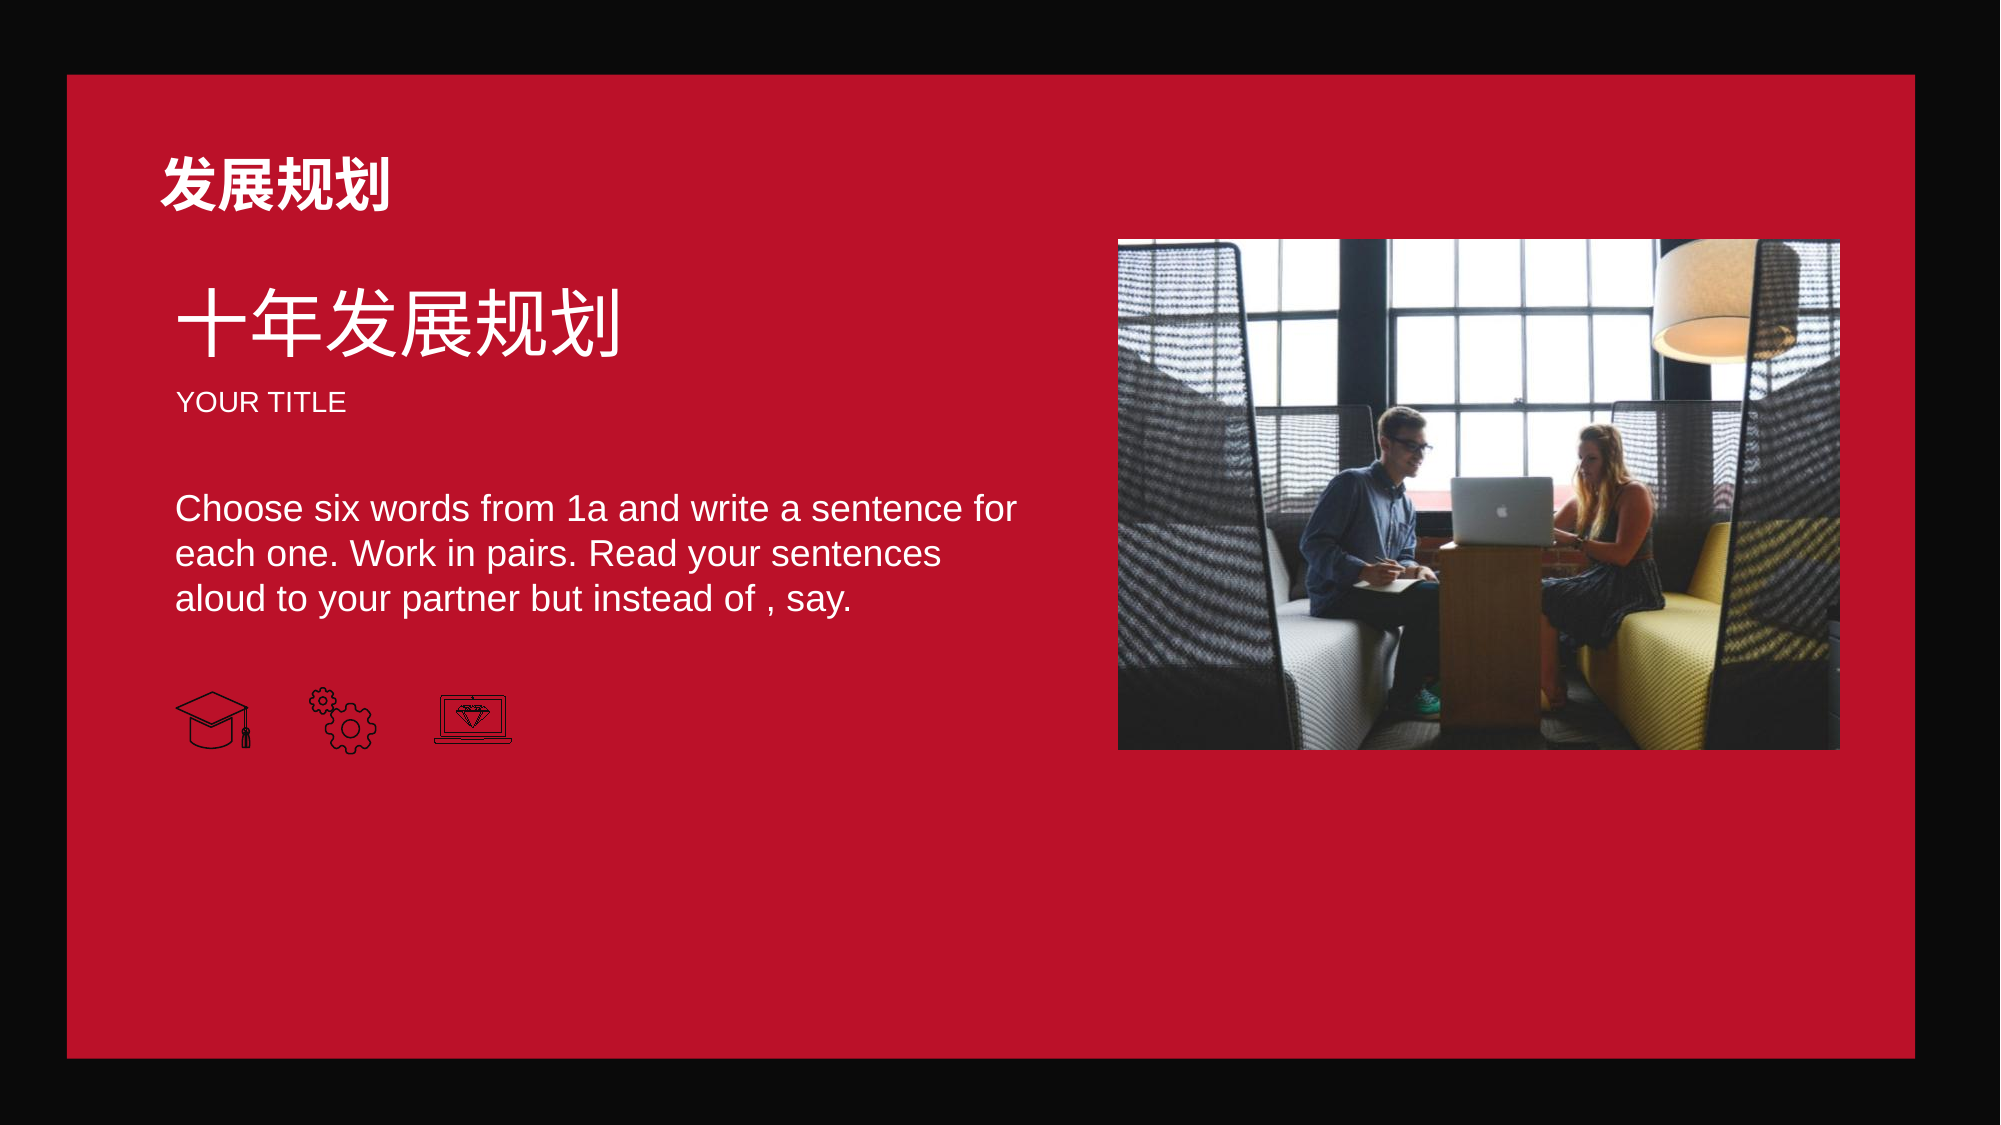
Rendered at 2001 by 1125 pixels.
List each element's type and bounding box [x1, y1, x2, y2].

text_box [0, 0, 2000, 1125]
text_box [160, 239, 1840, 754]
